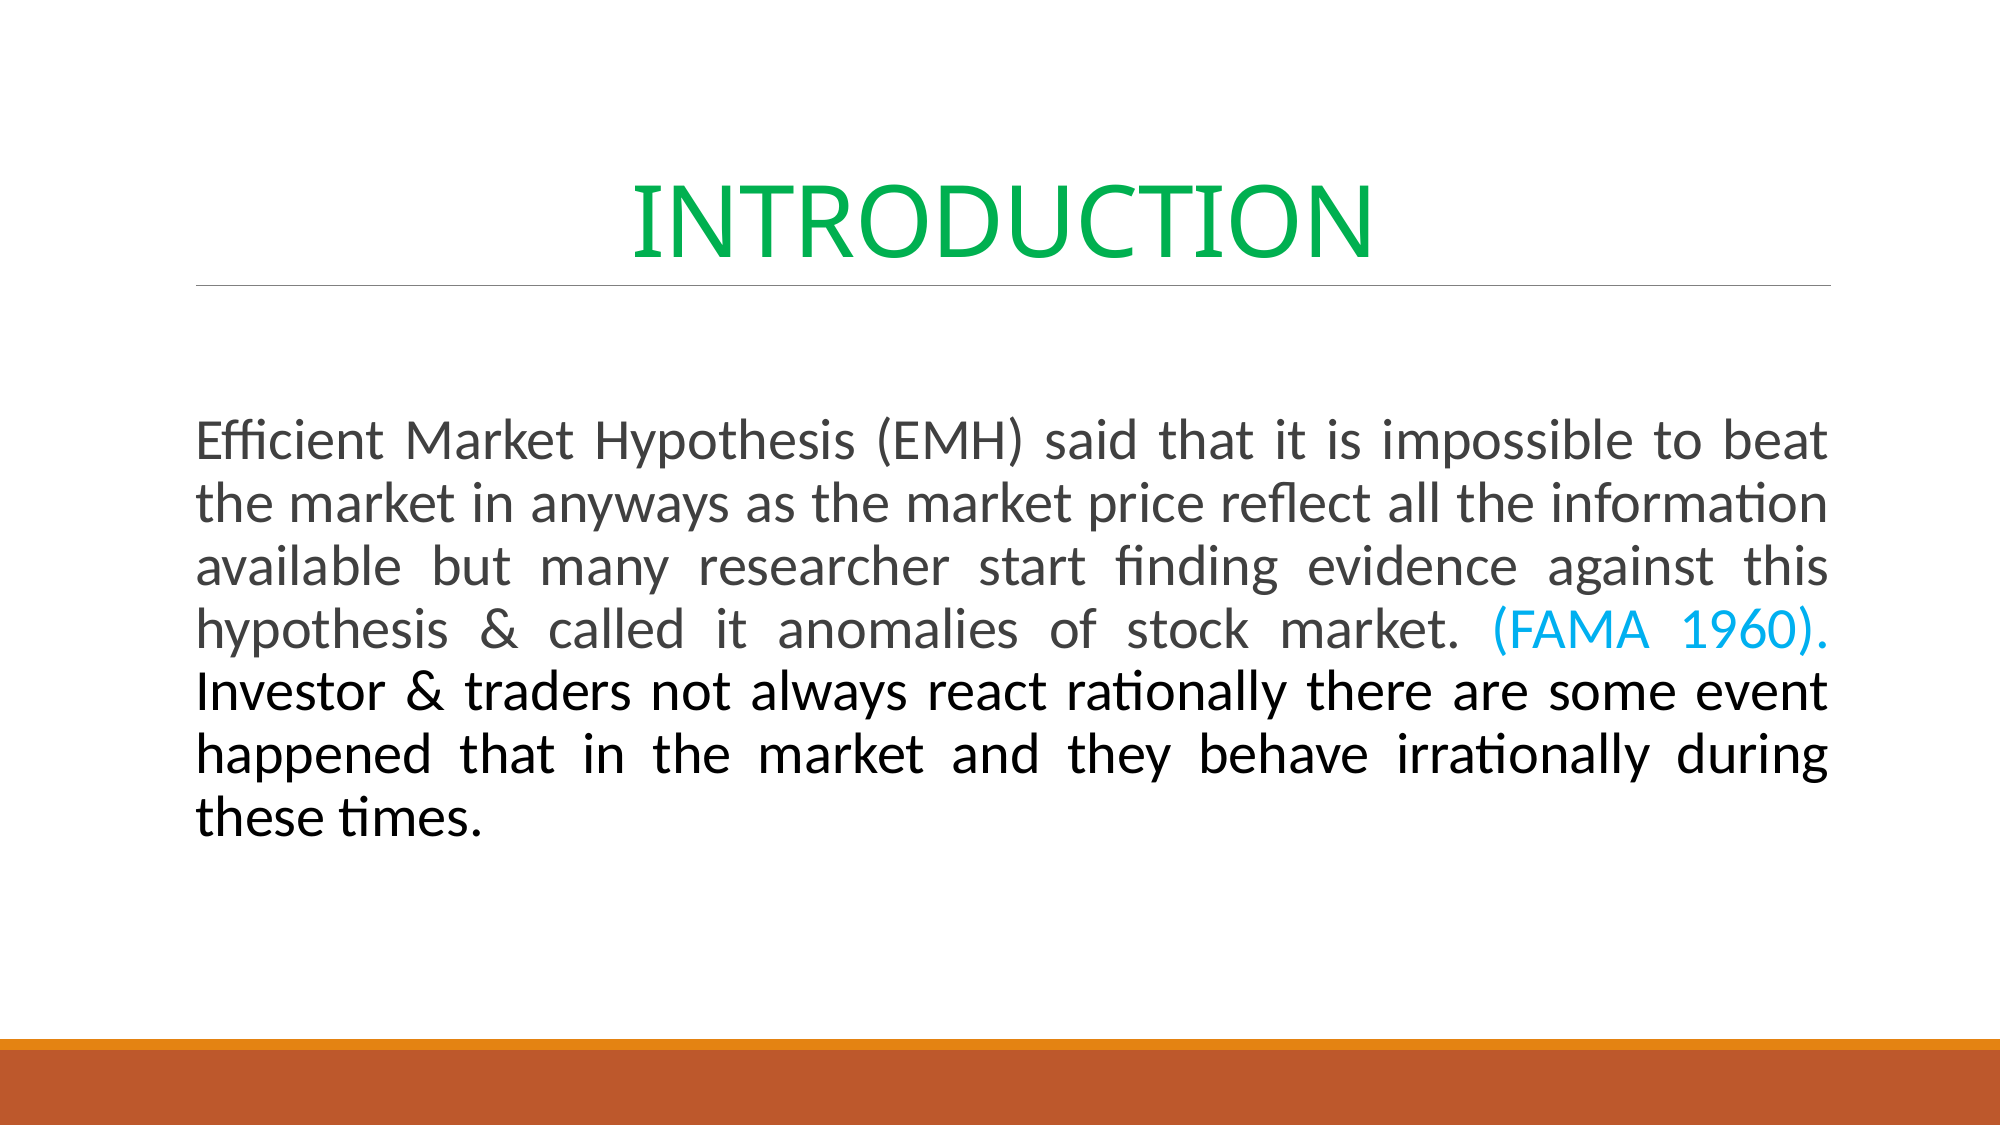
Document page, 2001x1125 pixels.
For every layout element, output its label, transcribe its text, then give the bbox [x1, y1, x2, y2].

list Efficient Market Hypothesis (EMH) said that it is impossible to beat the market in anyways as the market price reflect all the information available but many researcher start finding evidence against this hypothesis & called it anomalies of stock market. (FAMA 1960). Investor & traders not always react rationally there are some event happened that in the market and they behave irrationally during these times. [180, 302, 1830, 963]
title INTRODUCTION [180, 47, 1830, 285]
